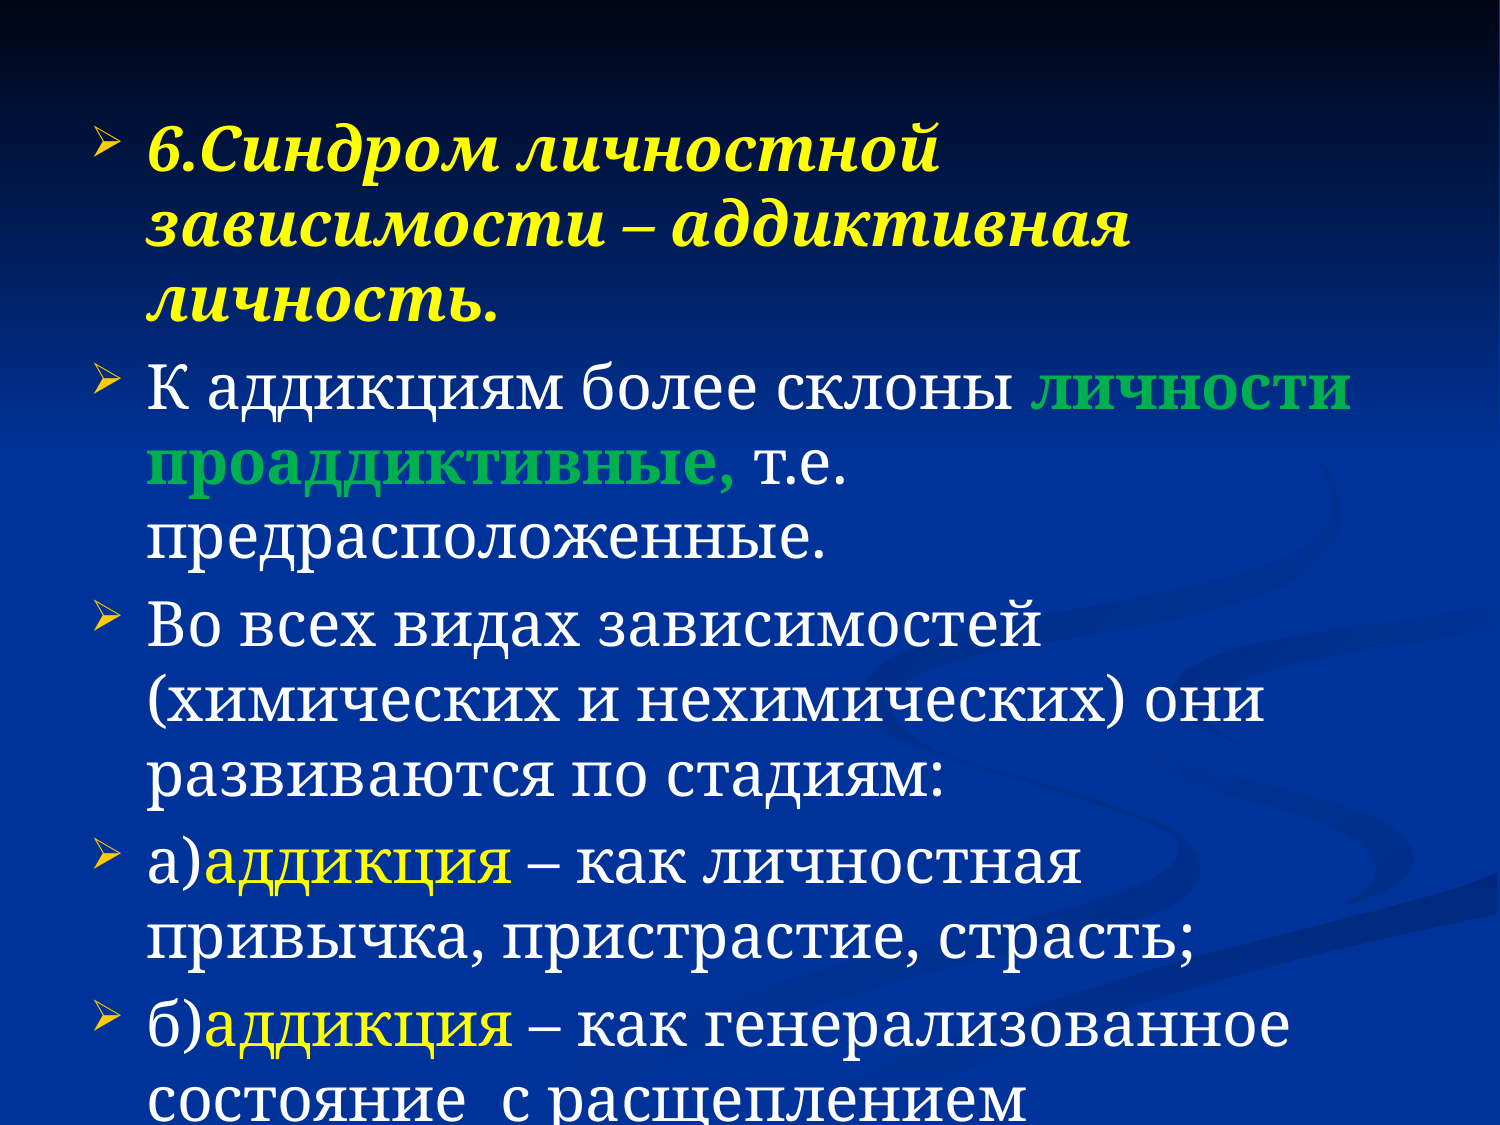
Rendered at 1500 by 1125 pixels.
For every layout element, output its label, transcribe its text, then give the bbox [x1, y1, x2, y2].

list 6.Синдром личностной зависимости – аддиктивная личность. К аддикциям более склоны личности проаддиктивные, т.е. предрасположенные. Во всех видах зависимостей (химических и нехимических) они развиваются по стадиям: а)аддикция – как личностная привычка, пристрастие, страсть; б)аддикция – как генерализованное состояние с расщеплением личностного «Я» на нормативное и зависимое; [74, 101, 1426, 1006]
